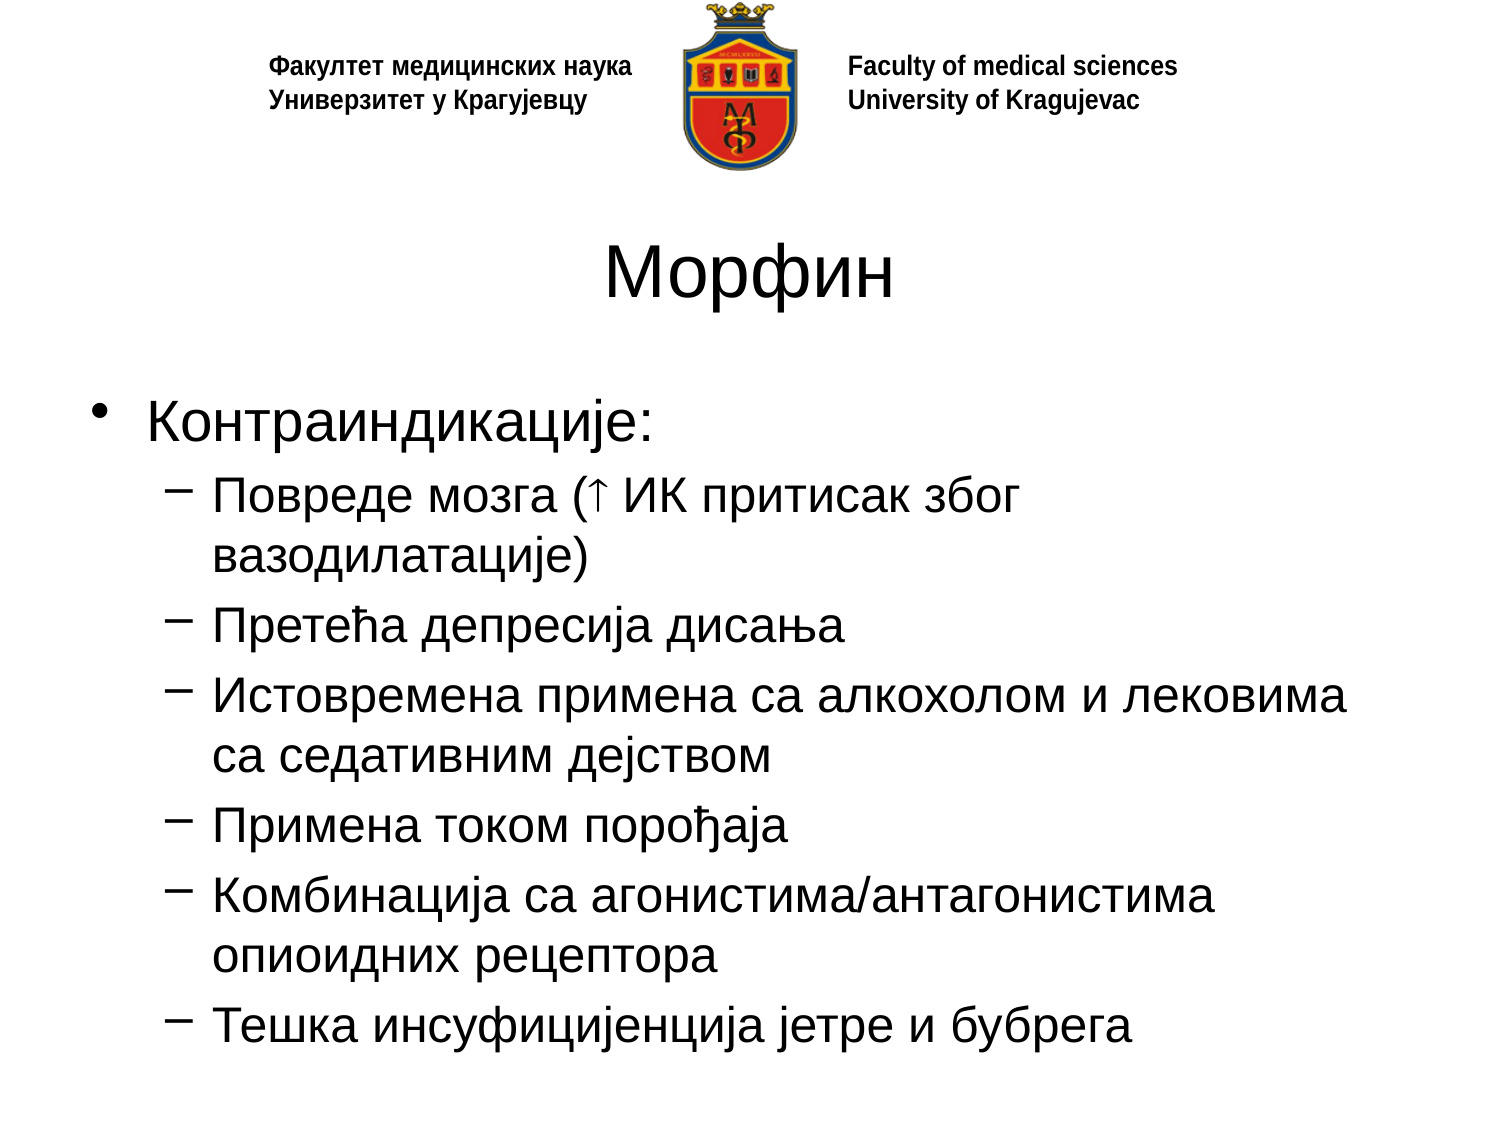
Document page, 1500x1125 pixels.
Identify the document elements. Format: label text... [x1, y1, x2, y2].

list Контраиндикације: Повреде мозга ( ИК притисак због вазодилатације) Претећа депресија дисања Истовремена примена са алкохолом и лековима са седативним дејством Примена током порођаја Комбинација са агонистима/антагонистима опиоидних рецептора Тешка инсуфицијенција јетре и бубрега [74, 374, 1426, 1118]
title Морфин [74, 173, 1426, 362]
